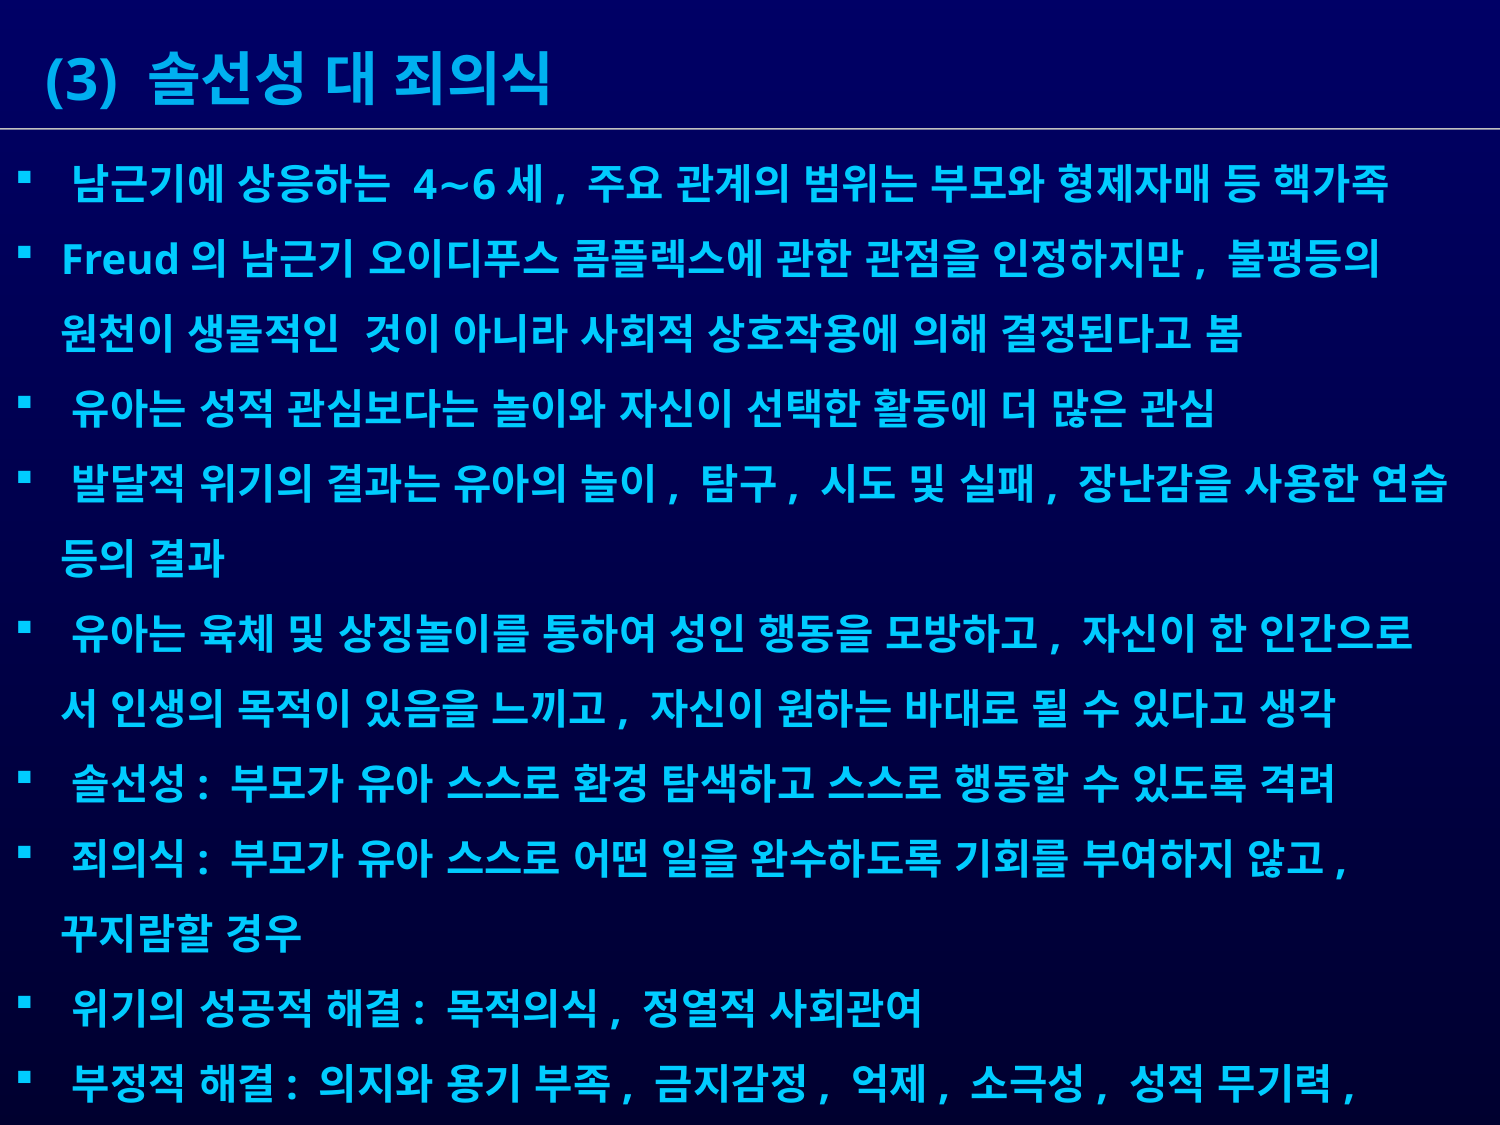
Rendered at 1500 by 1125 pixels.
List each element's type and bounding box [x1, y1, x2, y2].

text_box [0, 34, 1500, 1125]
